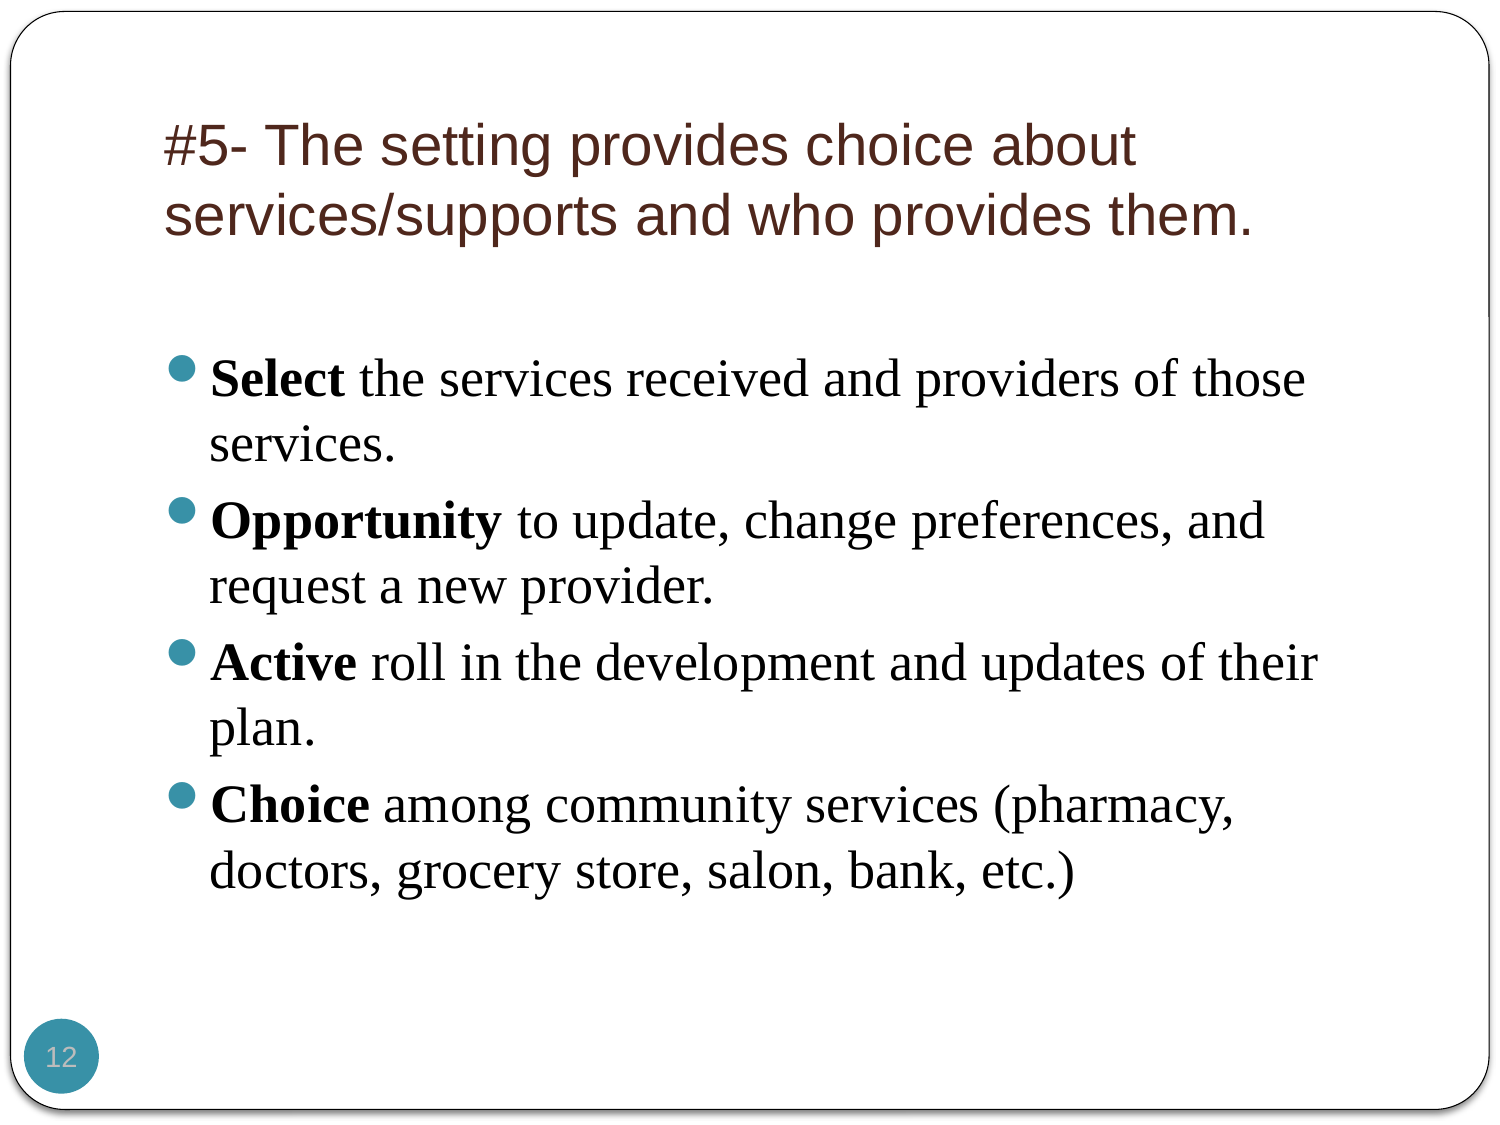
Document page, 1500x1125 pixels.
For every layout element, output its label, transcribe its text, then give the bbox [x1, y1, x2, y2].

title #5- The setting provides choice about services/supports and who provides them. [150, 45, 1425, 257]
list Select the services received and providers of those services. Opportunity to update, change preferences, and request a new provider. Active roll in the development and updates of their plan. Choice among community services (pharmacy, doctors, grocery store, salon, bank, etc.) [150, 257, 1425, 995]
slide_number 12 [23, 1018, 99, 1094]
